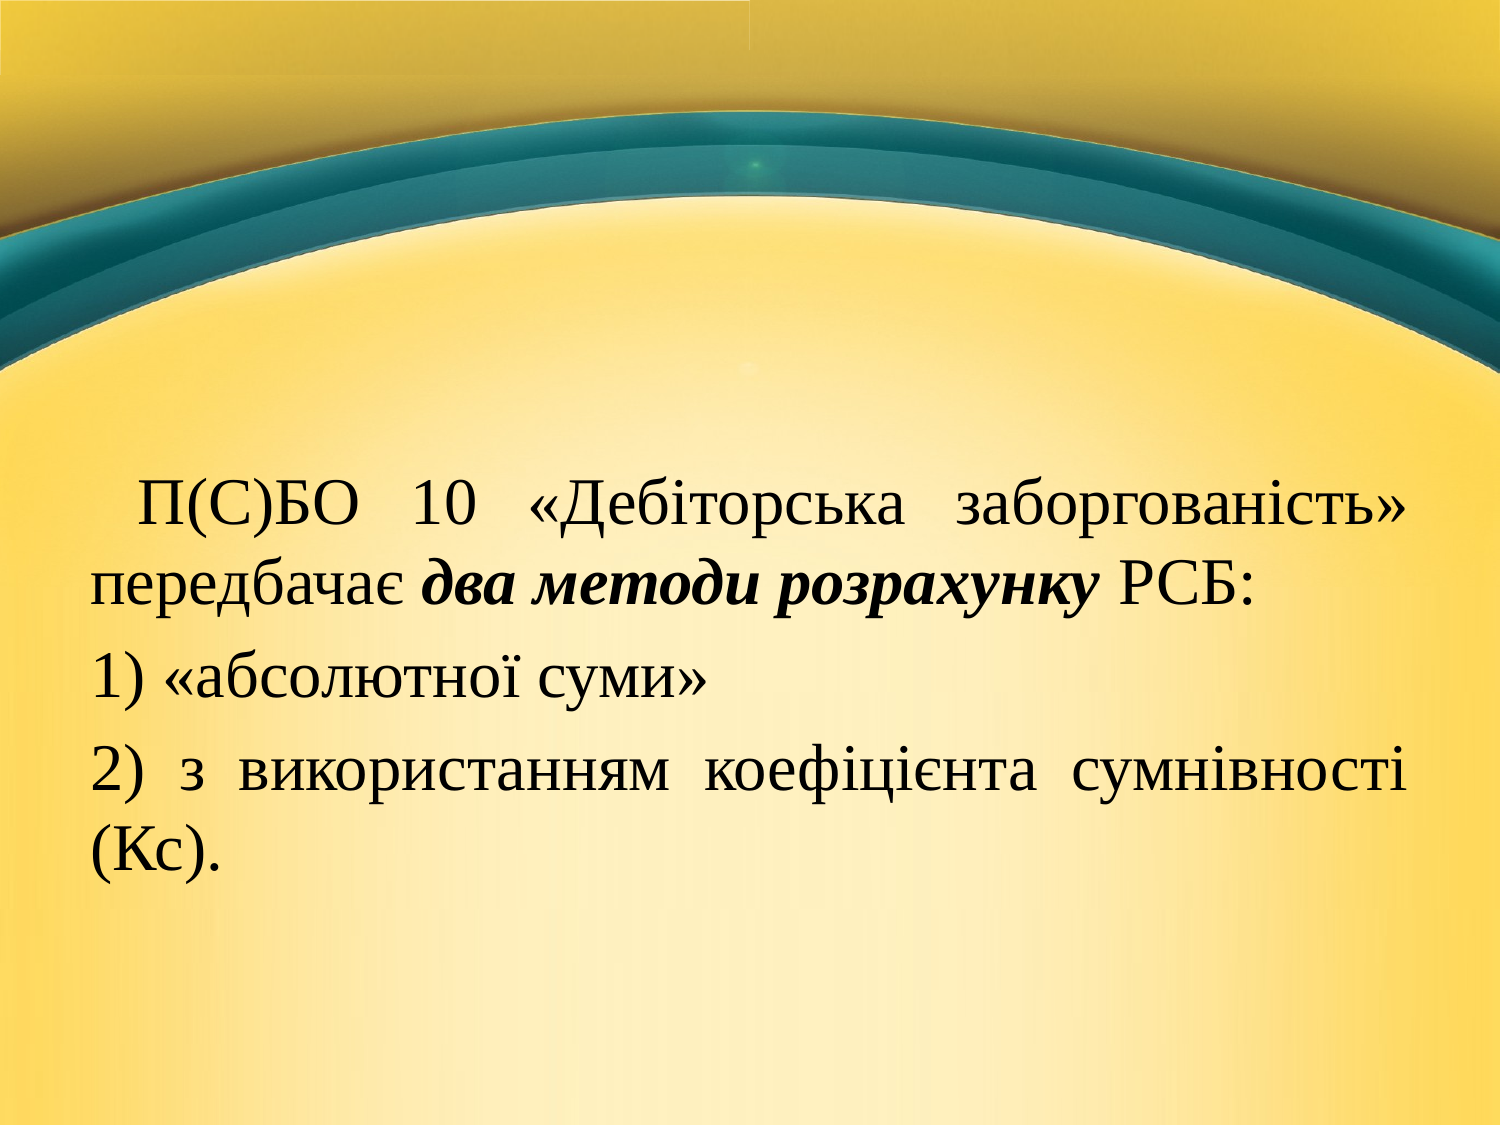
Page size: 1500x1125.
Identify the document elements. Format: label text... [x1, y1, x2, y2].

list П(С)БО 10 «Дебіторська заборгованість» передбачає два методи розрахунку РСБ: 1) «абсолютної суми» 2) з використанням коефіцієнта сумнівності (Кс). [75, 450, 1425, 968]
picture [0, 0, 1500, 1125]
